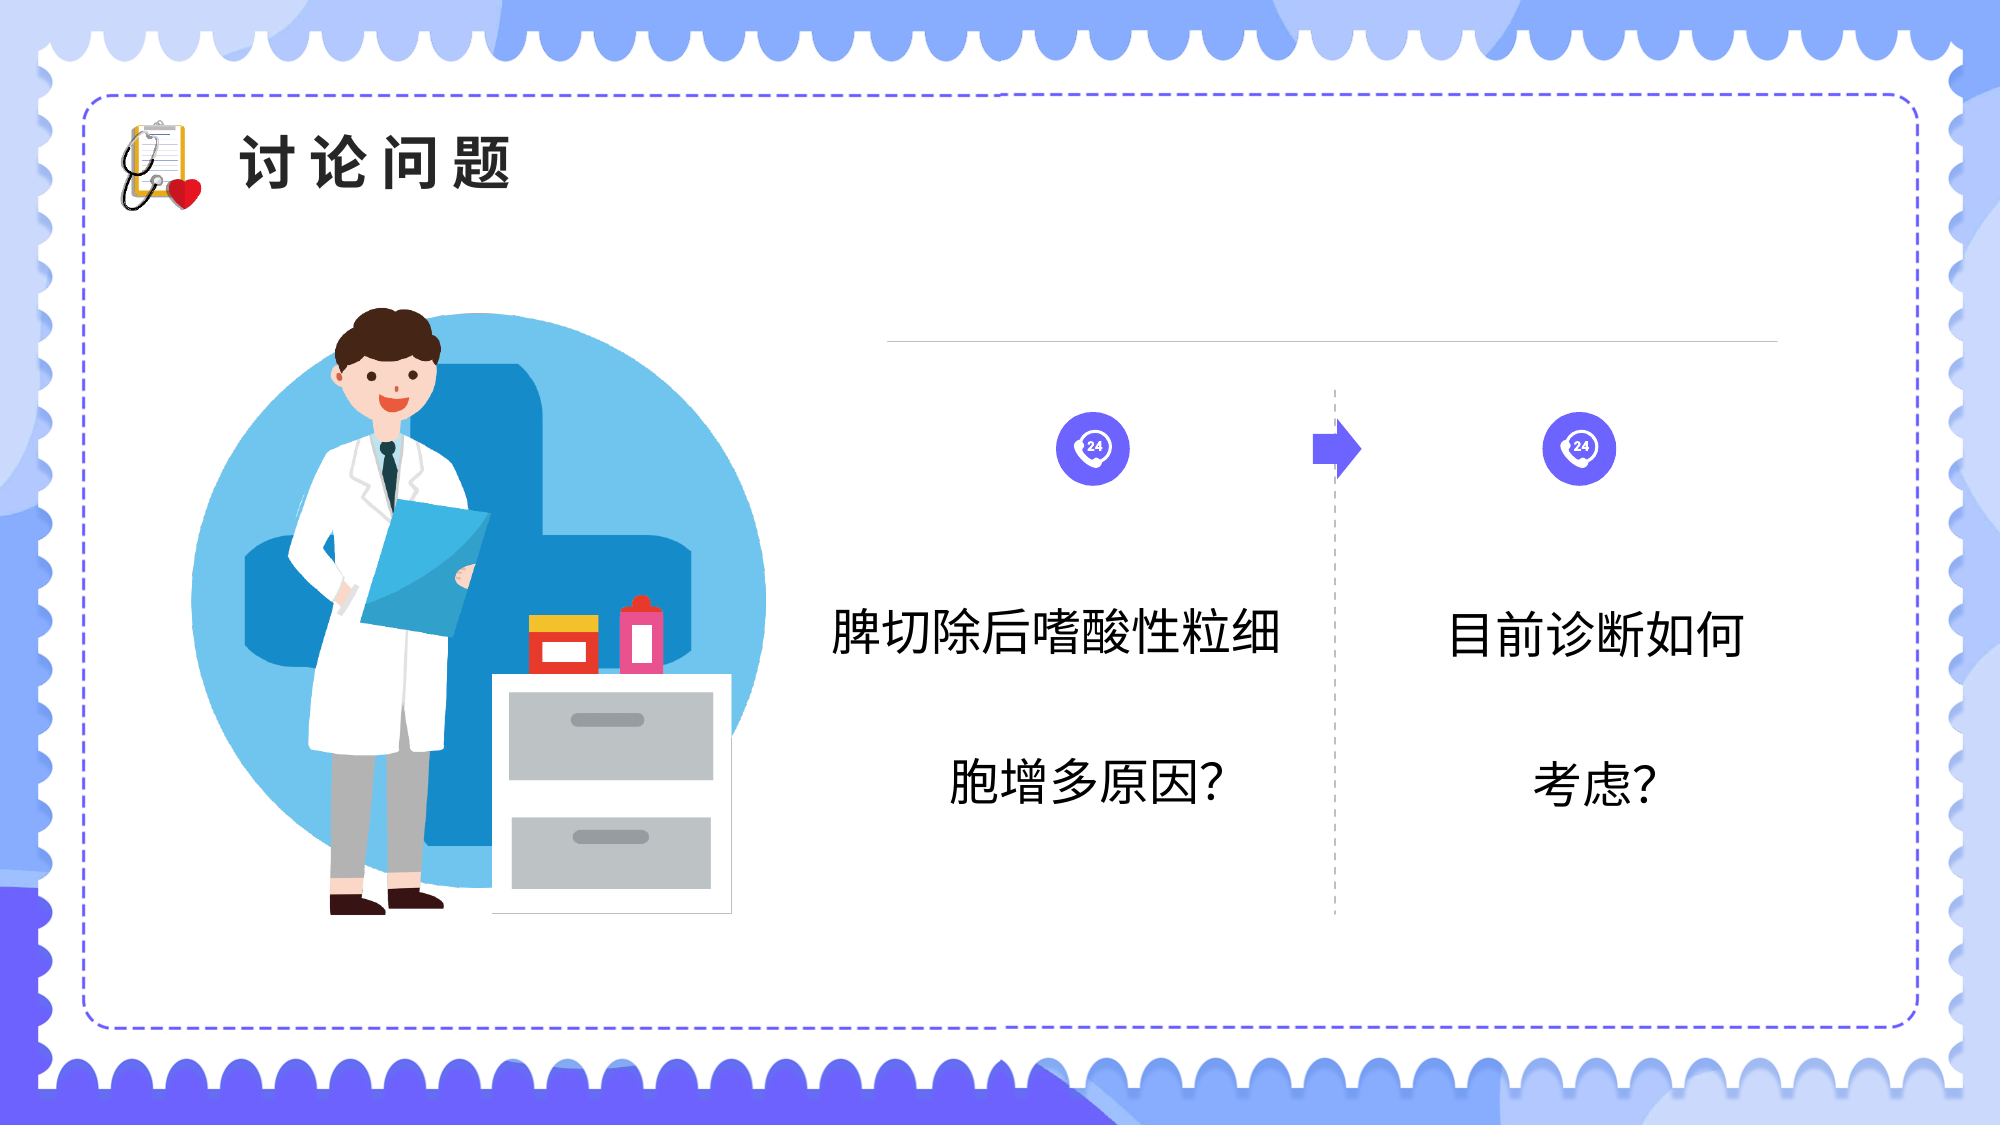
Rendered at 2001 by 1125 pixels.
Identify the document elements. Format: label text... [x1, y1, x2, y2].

picture [0, 0, 2000, 1125]
text_box [1560, 429, 1599, 468]
text_box 讨 论 问 题 [223, 118, 540, 204]
text_box [1336, 415, 1363, 483]
text_box [1054, 410, 1131, 487]
text_box 脾切除后嗜酸性粒细胞增多原因？ [813, 502, 1299, 818]
text_box [1541, 410, 1618, 487]
text_box [1311, 432, 1335, 466]
text_box 目前诊断如何考虑？ [1430, 505, 1767, 821]
text_box [1073, 429, 1112, 468]
